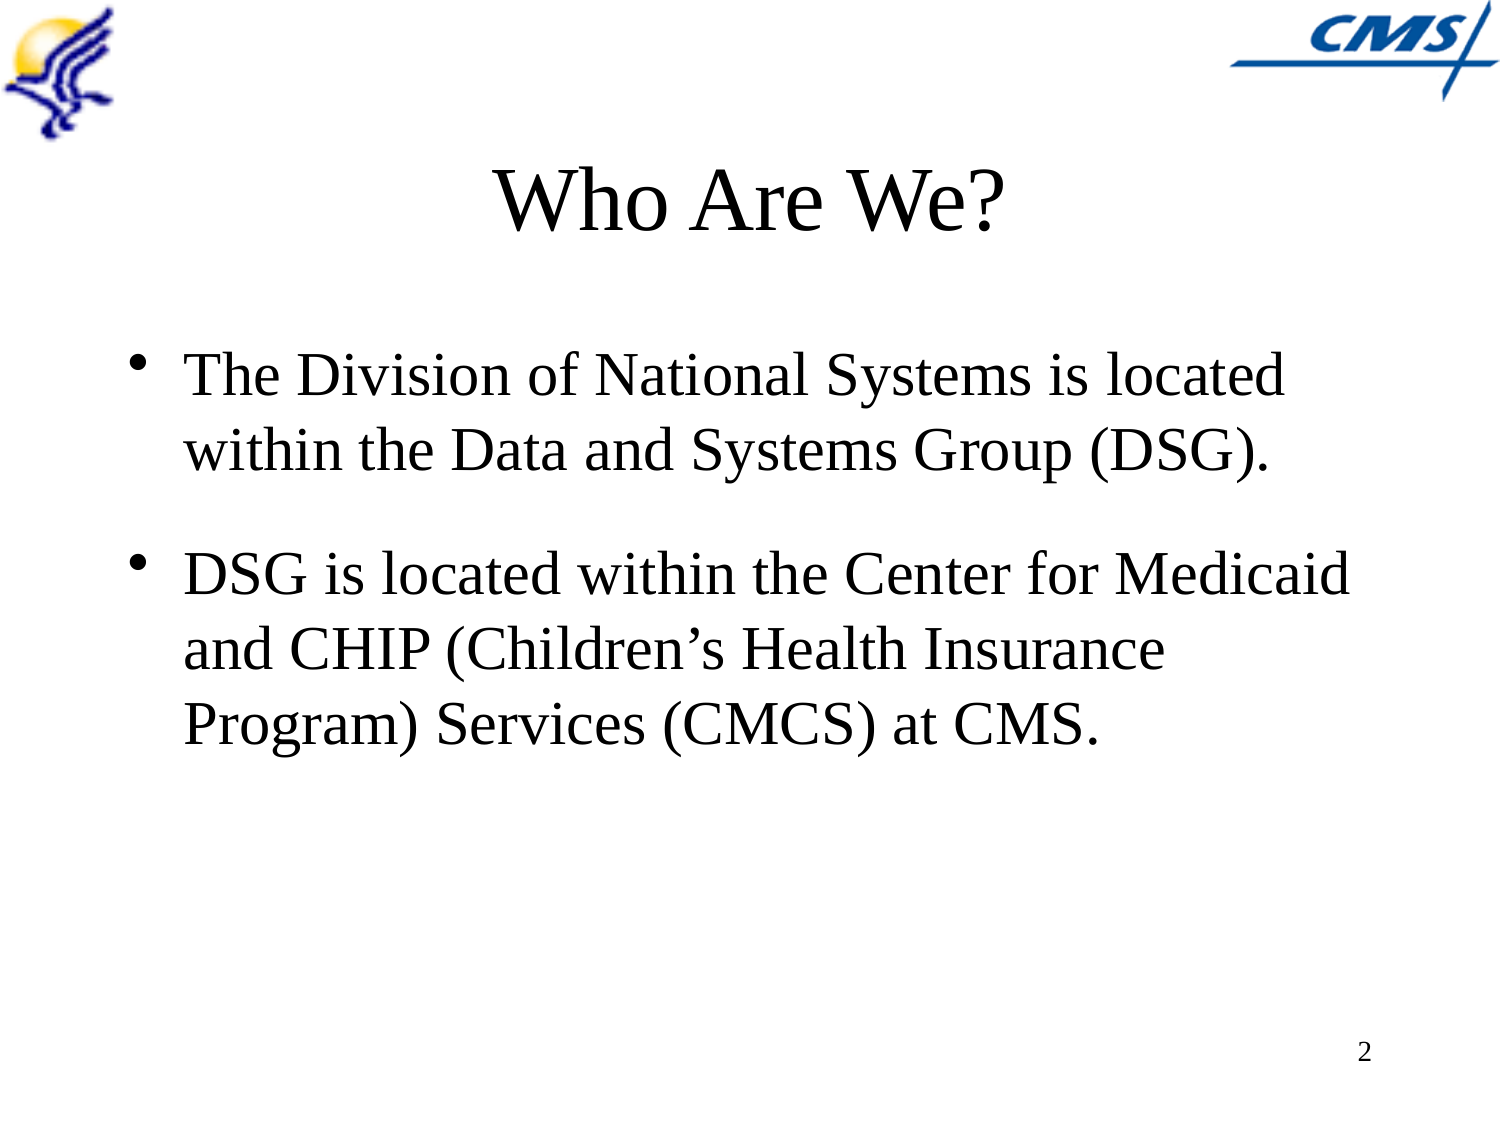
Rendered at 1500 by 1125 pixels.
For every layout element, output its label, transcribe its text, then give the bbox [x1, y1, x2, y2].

picture [1224, 0, 1500, 102]
picture [0, 0, 125, 150]
slide_number 2 [1074, 1024, 1388, 1101]
list The Division of National Systems is located within the Data and Systems Group (DSG). DSG is located within the Center for Medicaid and CHIP (Children’s Health Insurance Program) Services (CMCS) at CMS. [112, 324, 1388, 1001]
title Who Are We? [112, 99, 1388, 288]
